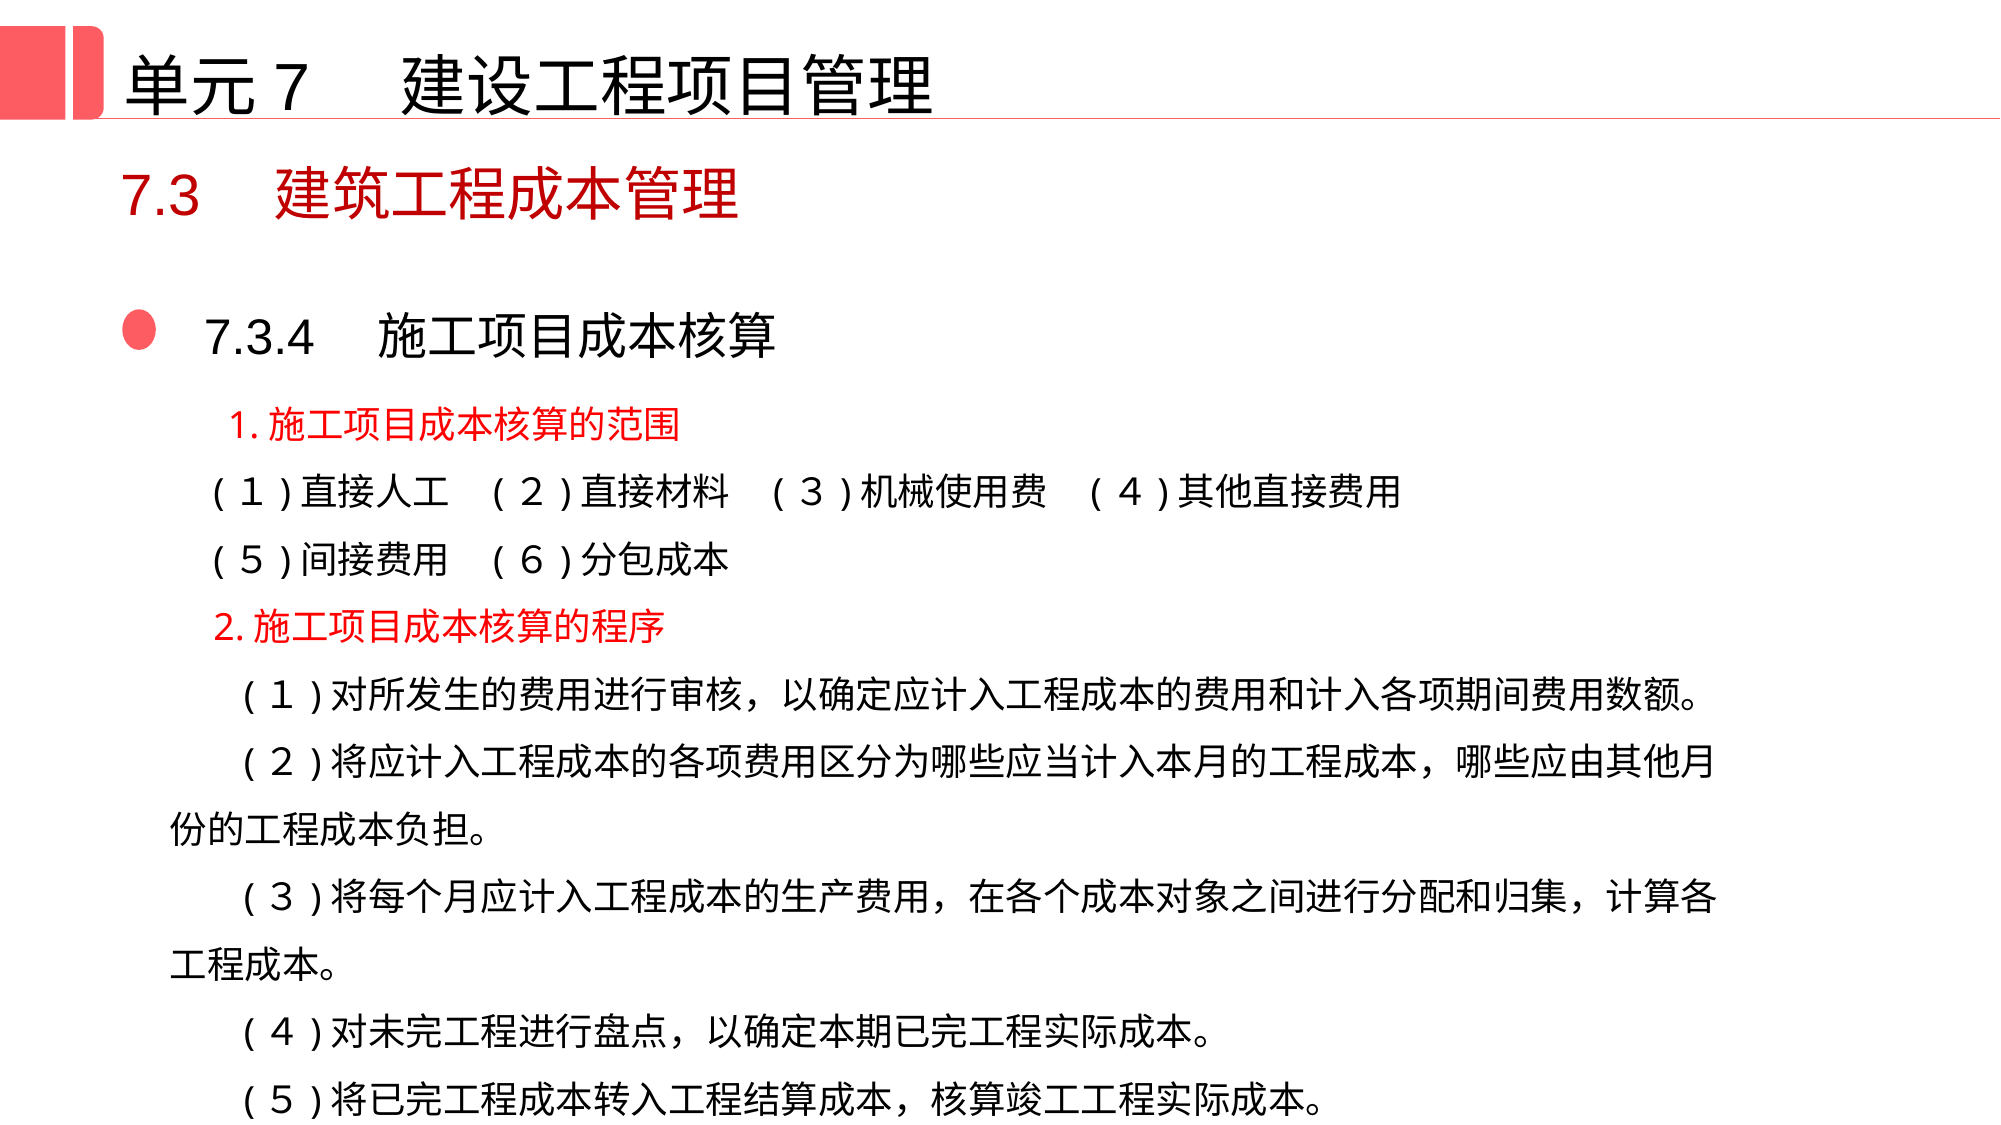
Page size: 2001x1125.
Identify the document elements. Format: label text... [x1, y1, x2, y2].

text_box 7.3 建筑工程成本管理 [105, 149, 755, 235]
list 单元7 建设工程项目管理 [108, 12, 1891, 248]
text_box [122, 309, 156, 350]
text_box 7.3.4 施工项目成本核算 [189, 297, 1177, 370]
text_box 1.施工项目成本核算的范围 (１)直接人工 (２)直接材料 (３)机械使用费 (４)其他直接费用 (５)间接费用 (６)分包成本 2.施工项目成本核算的程序 (１)对所发生的费用进行审核，以确定应计入工程成本的费用和计入各项期间费用数额。 (２)将应计入工程成本的各项费用区分为哪些应当计入本月的工程成本，哪些应由其他月份的工程成本负担。 (３)将每个月应计入工程成本的生产费用，在各个成本对象之间进行分配和归集，计算各工程成本。 (４)对未完工程进行盘点，以确定本期已完工程实际成本。 (５)将已完工程成本转入工程结算成本，核算竣工工程实际成本。 [154, 370, 1755, 1125]
